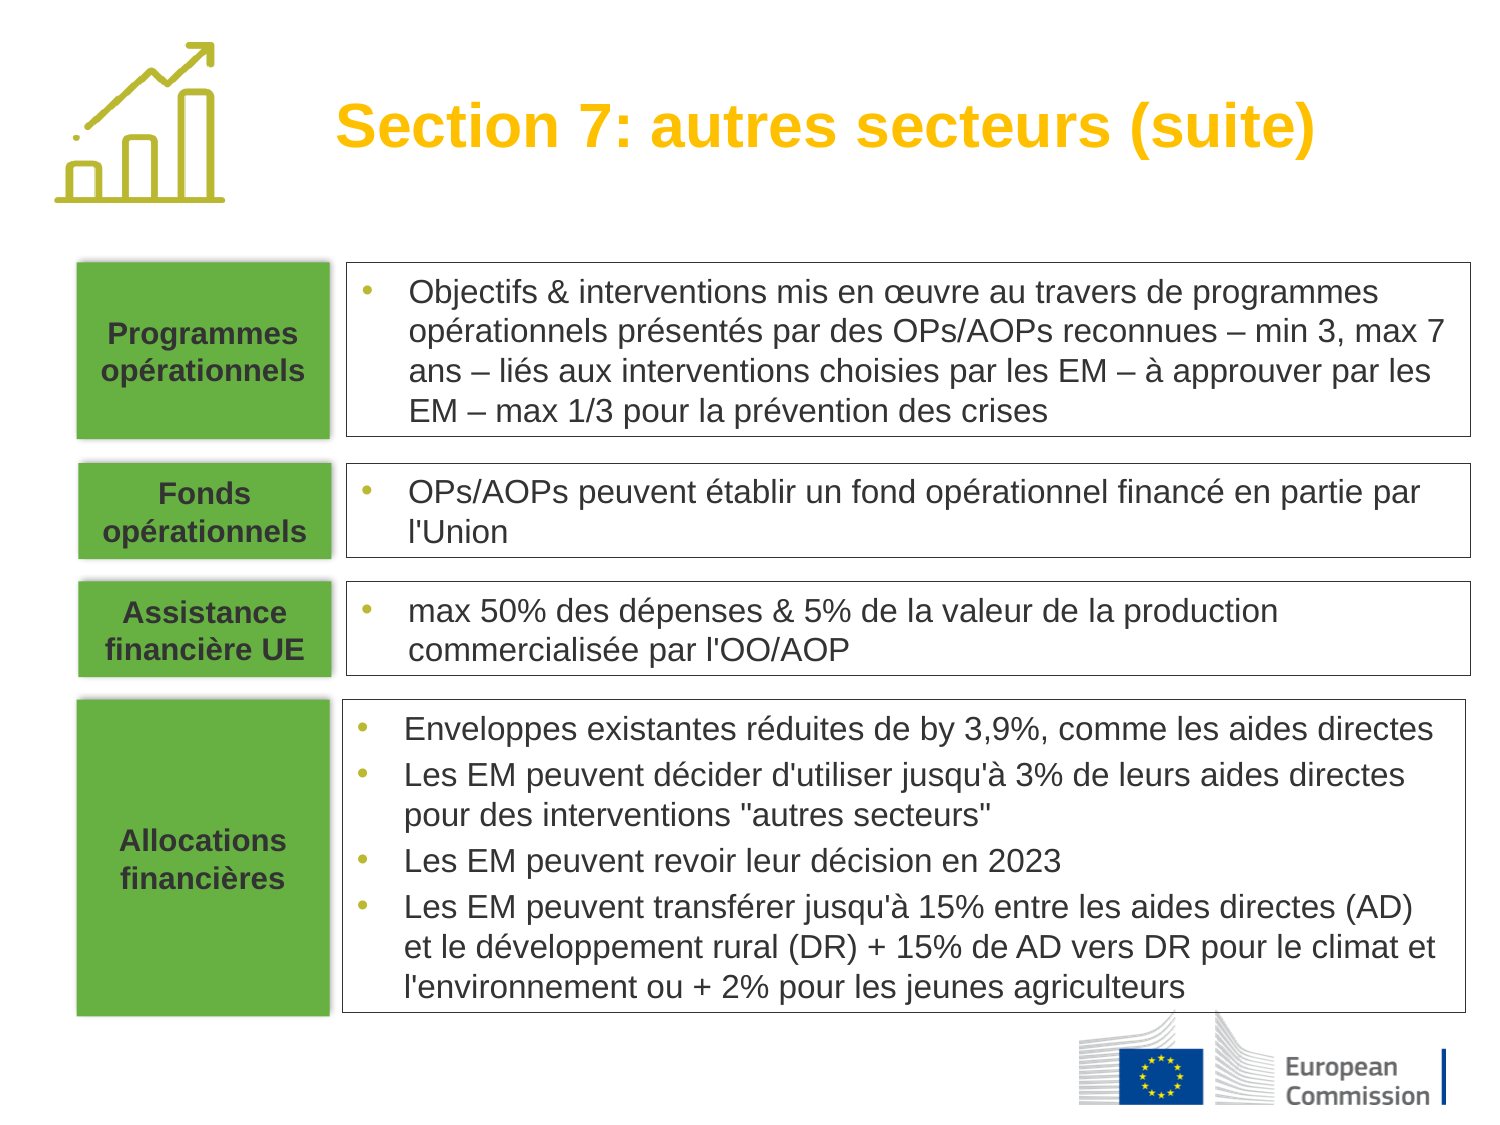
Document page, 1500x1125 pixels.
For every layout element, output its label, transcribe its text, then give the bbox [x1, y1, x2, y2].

text_box Section 7: autres secteurs (suite) [242, 78, 1412, 197]
picture [1078, 1013, 1447, 1106]
text_box Programmes opérationnels [76, 261, 331, 440]
text_box Assistance financière UE [77, 580, 332, 678]
picture [49, 42, 231, 204]
text_box Fonds opérationnels [77, 462, 332, 560]
text_box max 50% des dépenses & 5% de la valeur de la production commercialisée par l'OO/AOP [346, 581, 1471, 676]
text_box Objectifs & interventions mis en œuvre au travers de programmes opérationnels présentés par des OPs/AOPs reconnues – min 3, max 7 ans – liés aux interventions choisies par les EM – à approuver par les EM – max 1/3 pour la prévention des crises [346, 262, 1471, 437]
text_box Enveloppes existantes réduites de by 3,9%, comme les aides directes Les EM peuvent décider d'utiliser jusqu'à 3% de leurs aides directes pour des interventions "autres secteurs" Les EM peuvent revoir leur décision en 2023 Les EM peuvent transférer jusqu'à 15% entre les aides directes (AD) et le développement rural (DR) + 15% de AD vers DR pour le climat et l'environnement ou + 2% pour les jeunes agriculteurs [342, 699, 1466, 1013]
text_box Allocations financières [76, 698, 331, 1017]
text_box OPs/AOPs peuvent établir un fond opérationnel financé en partie par l'Union [346, 463, 1471, 558]
